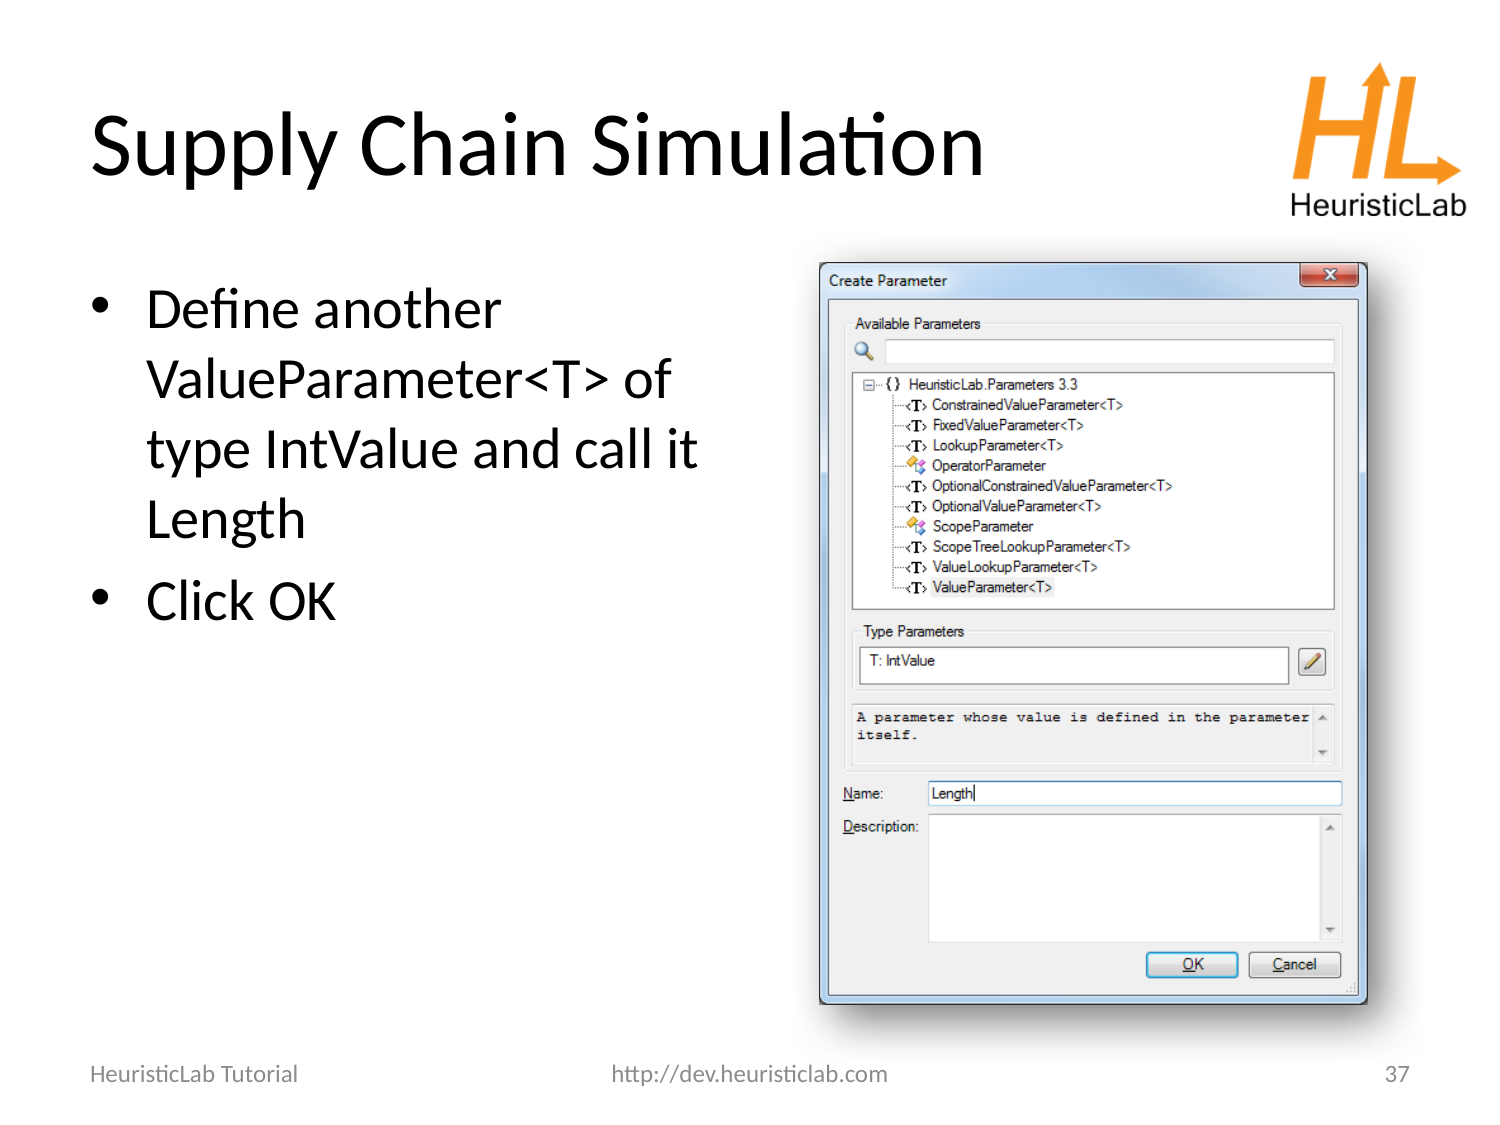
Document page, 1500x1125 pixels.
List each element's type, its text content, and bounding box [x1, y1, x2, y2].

picture [819, 262, 1368, 1006]
slide_number 37 [1074, 1042, 1425, 1103]
picture [1281, 27, 1474, 244]
list Define another ValueParameter<T> of type IntValue and call it Length Click OK [75, 262, 738, 1005]
slide_number HeuristicLab Tutorial [75, 1042, 425, 1103]
footer http://dev.heuristiclab.com [512, 1042, 988, 1103]
title Supply Chain Simulation [75, 45, 1282, 233]
